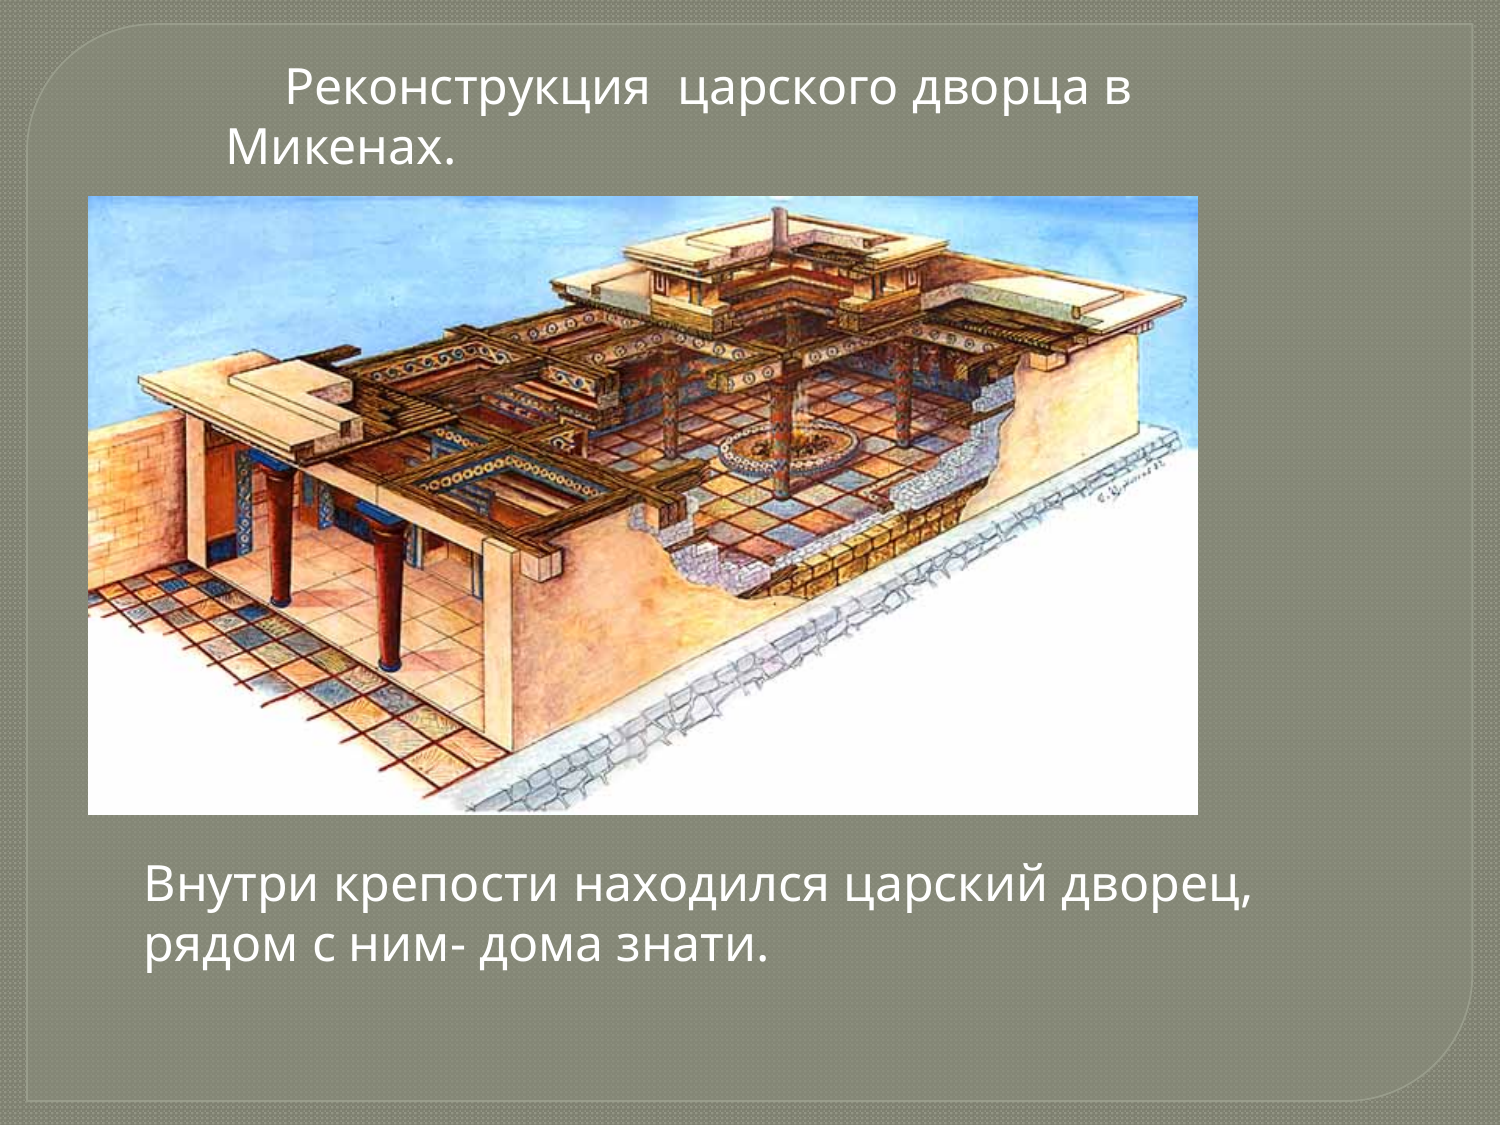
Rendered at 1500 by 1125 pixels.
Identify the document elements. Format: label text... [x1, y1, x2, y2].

picture [88, 195, 1199, 816]
text_box Реконструкция царского дворца в Микенах. [210, 46, 1196, 182]
text_box Внутри крепости находился царский дворец, рядом с ним- дома знати. [128, 843, 1372, 979]
